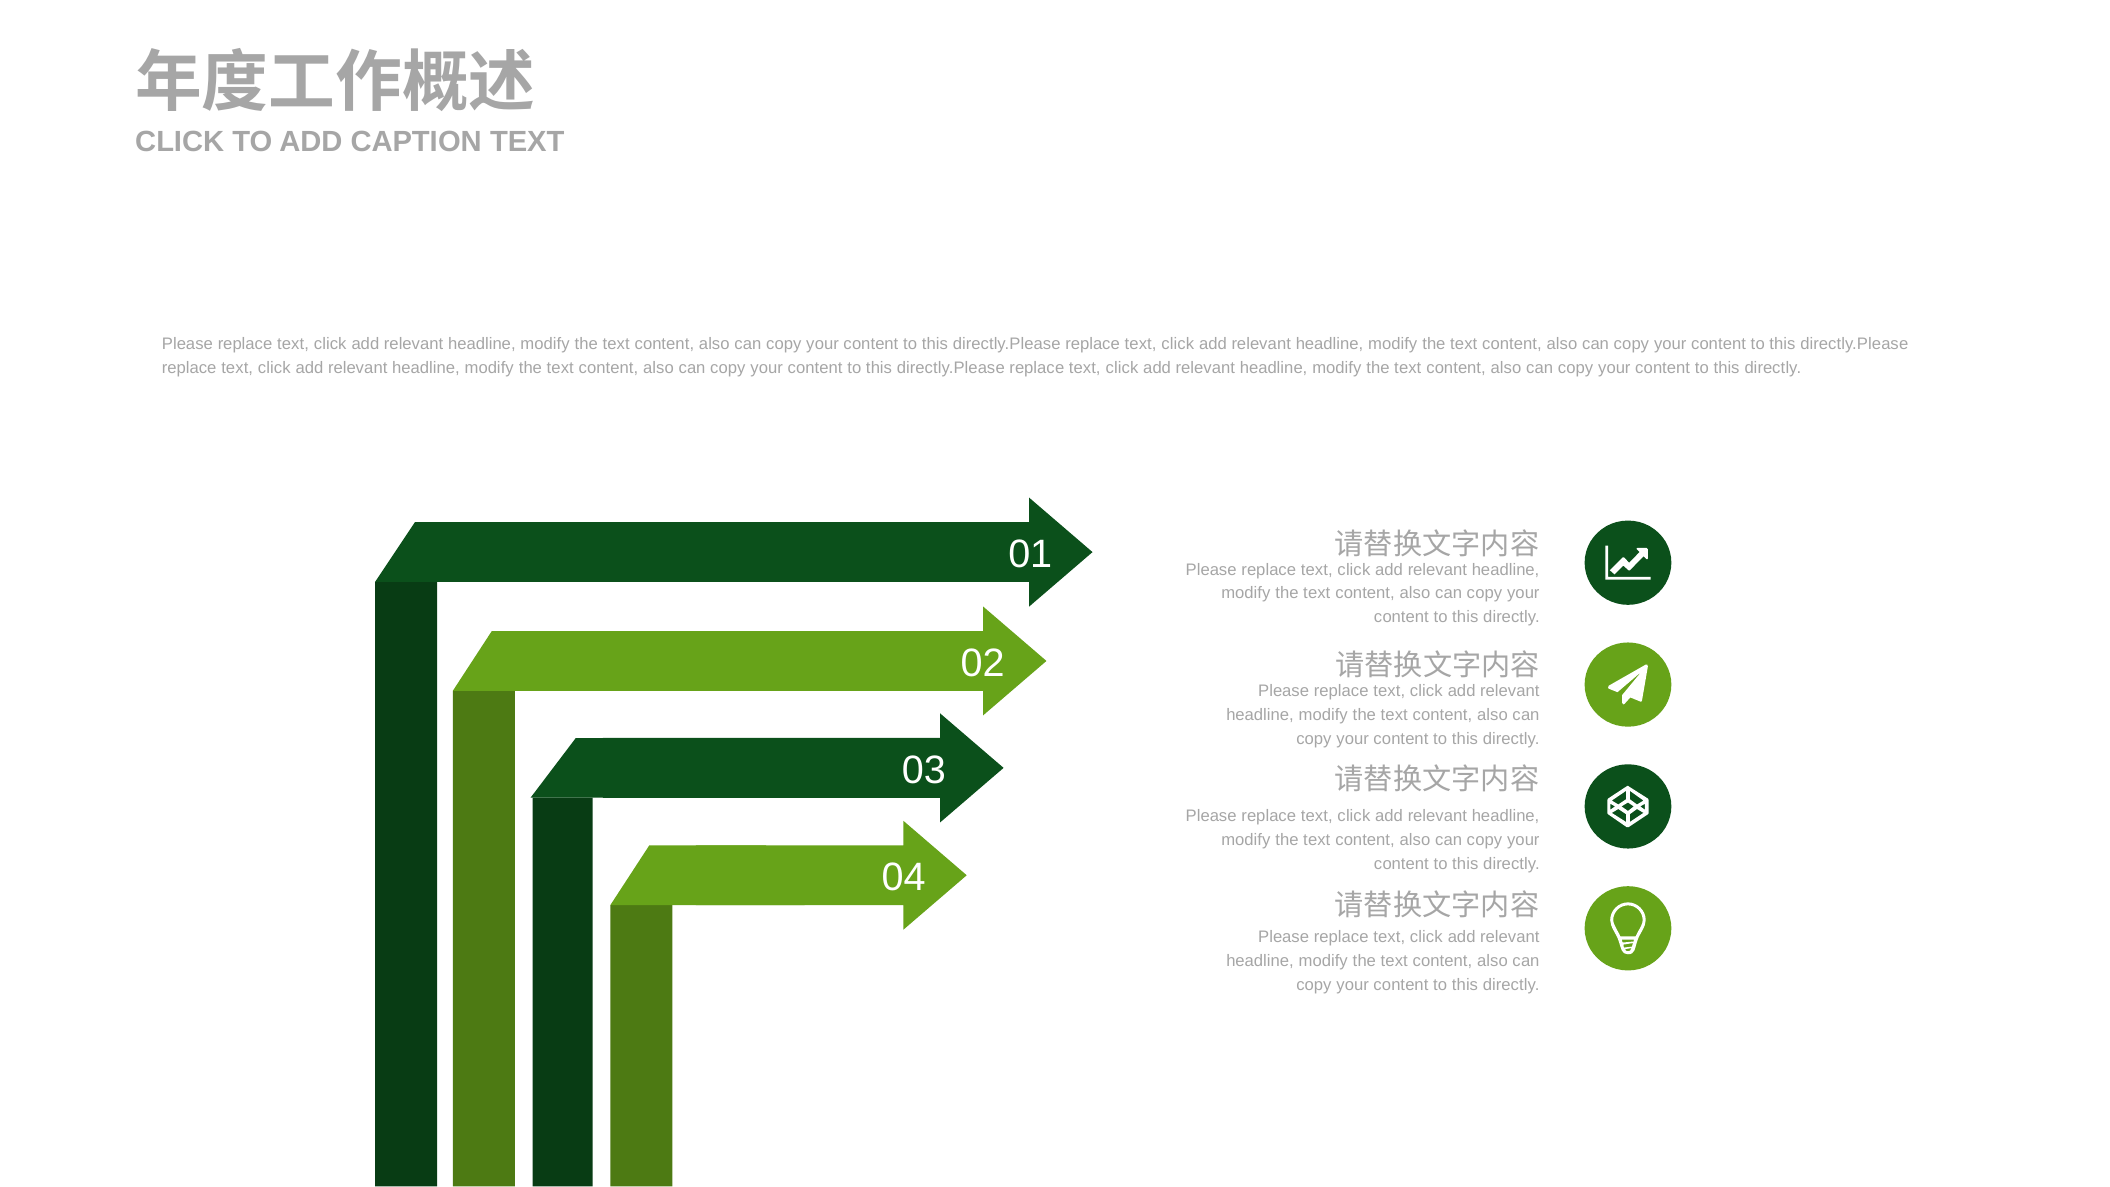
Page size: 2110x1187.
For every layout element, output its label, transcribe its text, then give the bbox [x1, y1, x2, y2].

text_box Please replace text, click add relevant headline, modify the text content, also can copy your content to this directly.Please replace text, click add relevant headline, modify the text content, also can copy your content to this directly.Please replace text, click add relevant headline, modify the text content, also can copy your content to this directly.Please replace text, click add relevant headline, modify the text content, also can copy your content to this directly. [161, 329, 1965, 377]
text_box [610, 820, 967, 930]
text_box CLICK TO ADD CAPTION TEXT [135, 122, 596, 158]
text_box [1584, 886, 1672, 971]
text_box [609, 904, 673, 1187]
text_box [1189, 639, 1541, 747]
text_box [531, 823, 594, 1187]
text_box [452, 606, 1047, 716]
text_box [1185, 518, 1541, 625]
text_box [452, 716, 516, 1187]
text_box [1189, 885, 1541, 993]
text_box 年度工作概述 [135, 38, 596, 119]
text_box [1584, 520, 1672, 605]
text_box [374, 581, 438, 1187]
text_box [530, 713, 1004, 823]
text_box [1584, 642, 1672, 727]
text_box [375, 497, 1093, 607]
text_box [1584, 764, 1672, 849]
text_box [1185, 760, 1541, 872]
